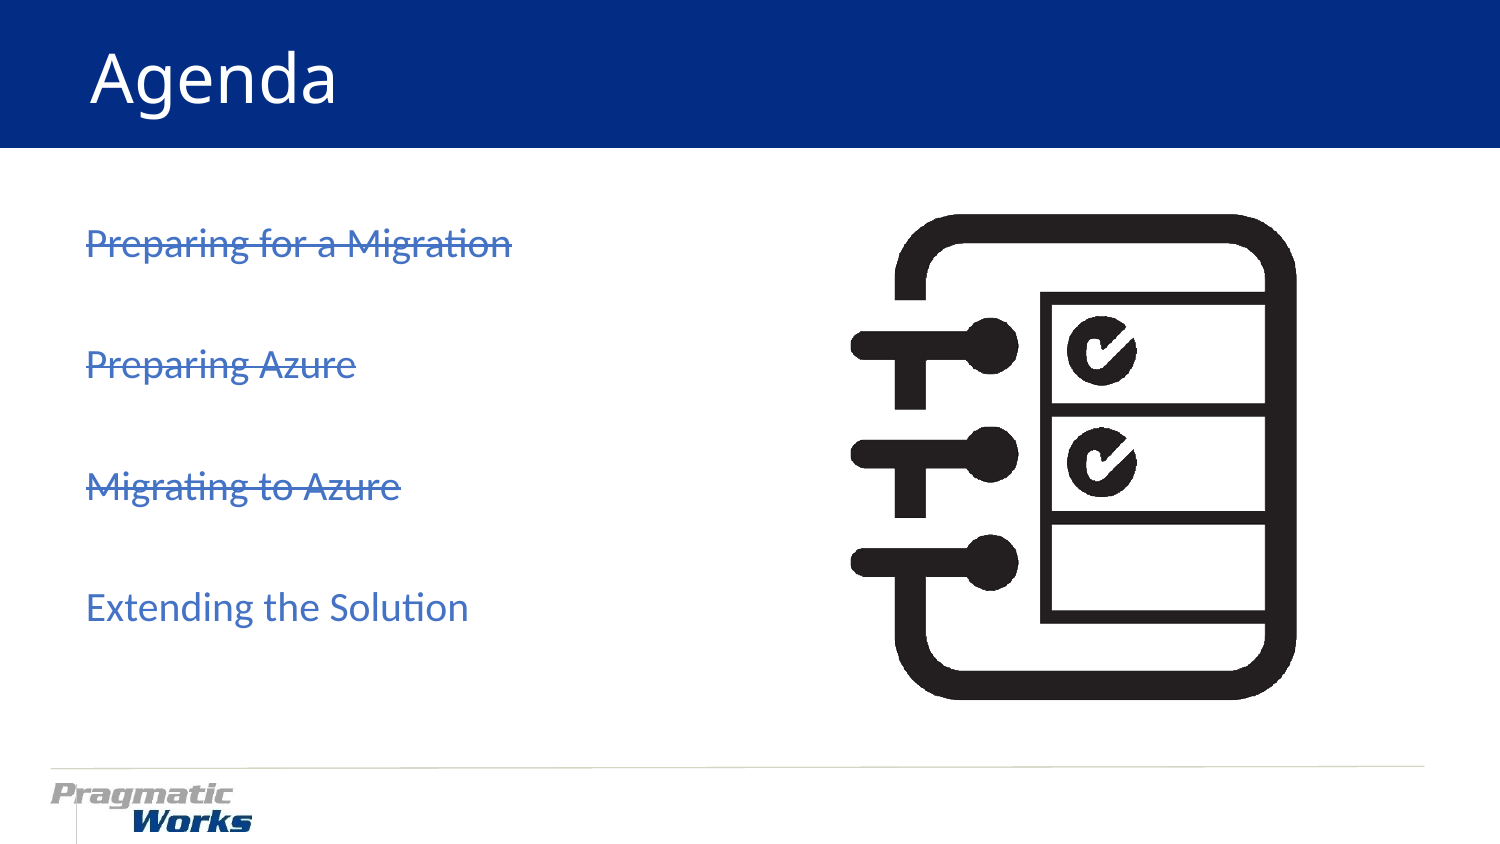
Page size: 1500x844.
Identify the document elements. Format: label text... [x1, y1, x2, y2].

picture [829, 213, 1317, 701]
list Preparing for a Migration Preparing Azure Migrating to Azure Extending the Solution [70, 214, 731, 763]
title Agenda [75, 0, 1370, 164]
picture [50, 783, 252, 832]
